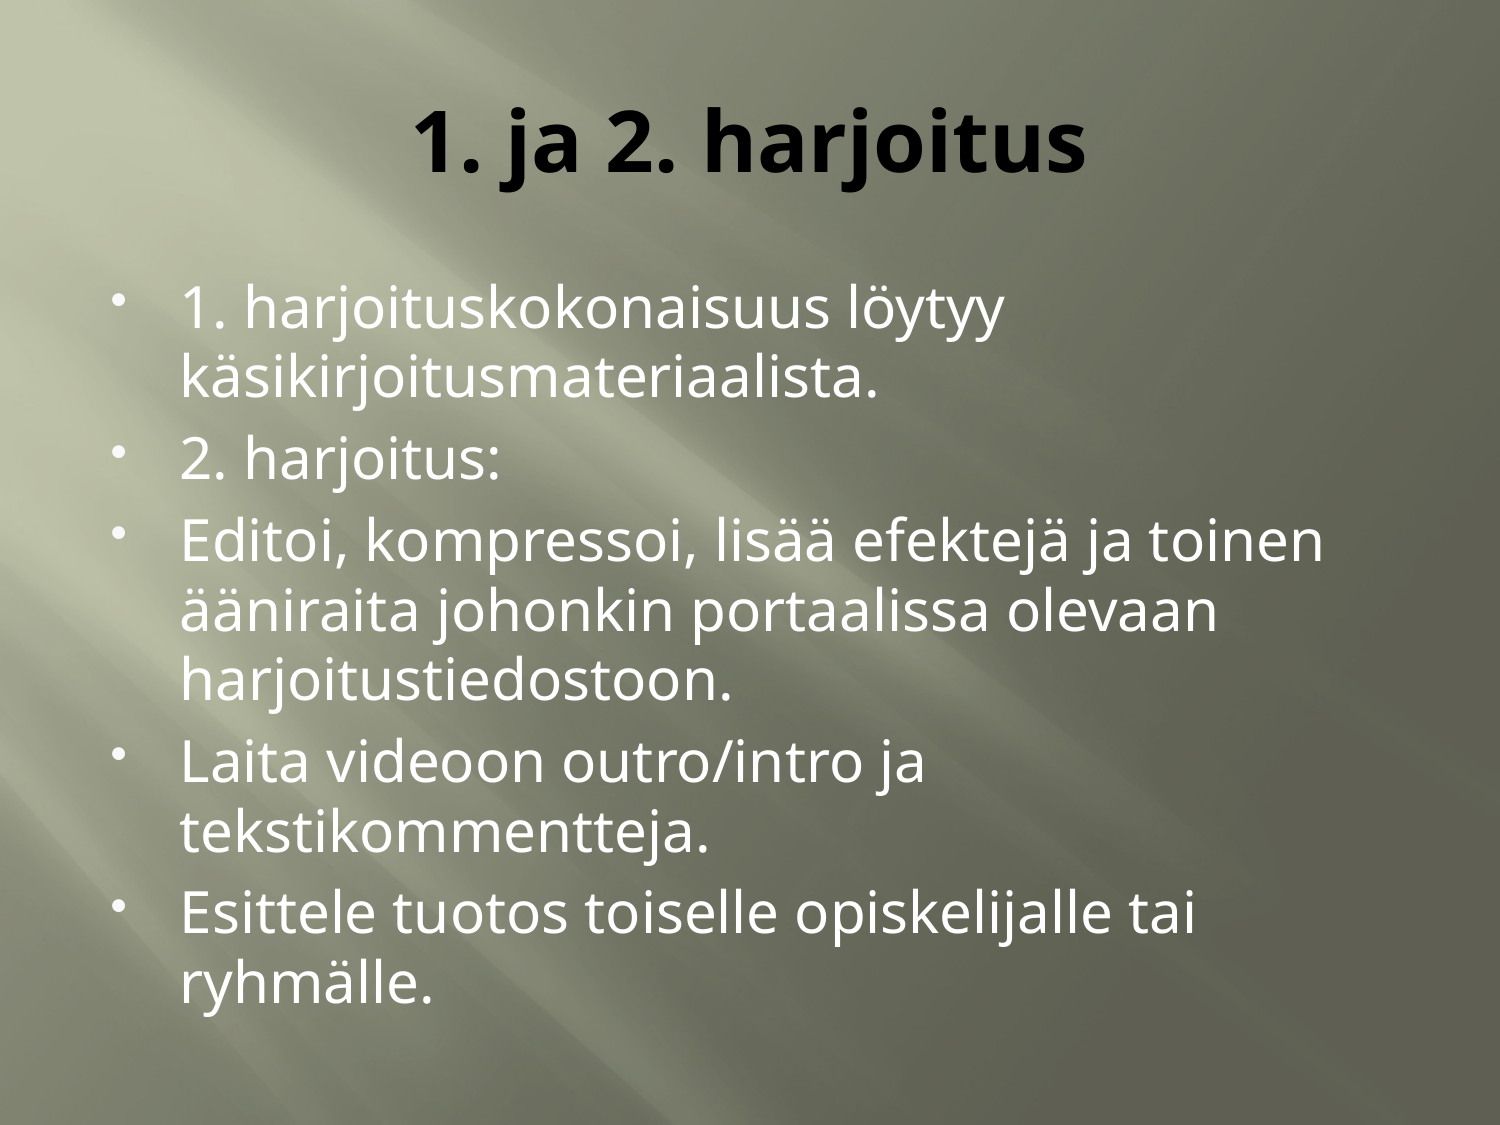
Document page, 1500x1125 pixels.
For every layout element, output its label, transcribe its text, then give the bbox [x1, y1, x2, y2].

title 1. ja 2. harjoitus [75, 45, 1425, 233]
list 1. harjoituskokonaisuus löytyy käsikirjoitusmateriaalista. 2. harjoitus: Editoi, kompressoi, lisää efektejä ja toinen ääniraita johonkin portaalissa olevaan harjoitustiedostoon. Laita videoon outro/intro ja tekstikommentteja. Esittele tuotos toiselle opiskelijalle tai ryhmälle. [75, 262, 1425, 1090]
